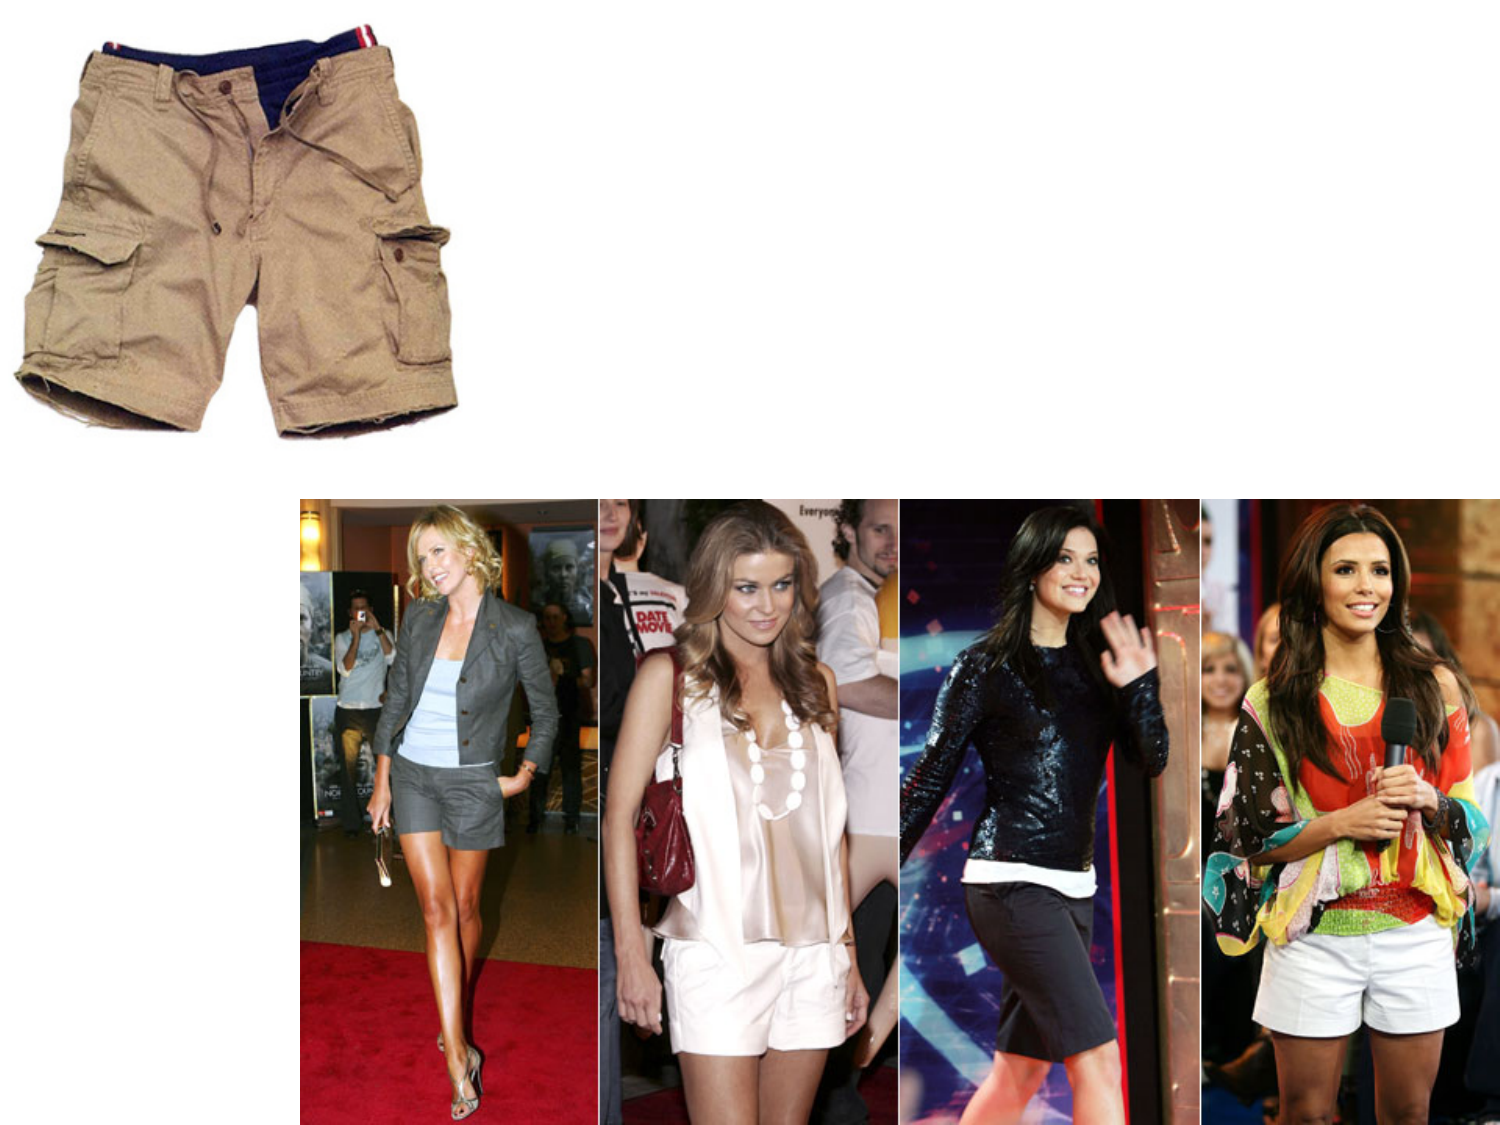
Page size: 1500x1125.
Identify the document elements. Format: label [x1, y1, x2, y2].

picture [0, 0, 469, 469]
picture [299, 499, 1500, 1125]
